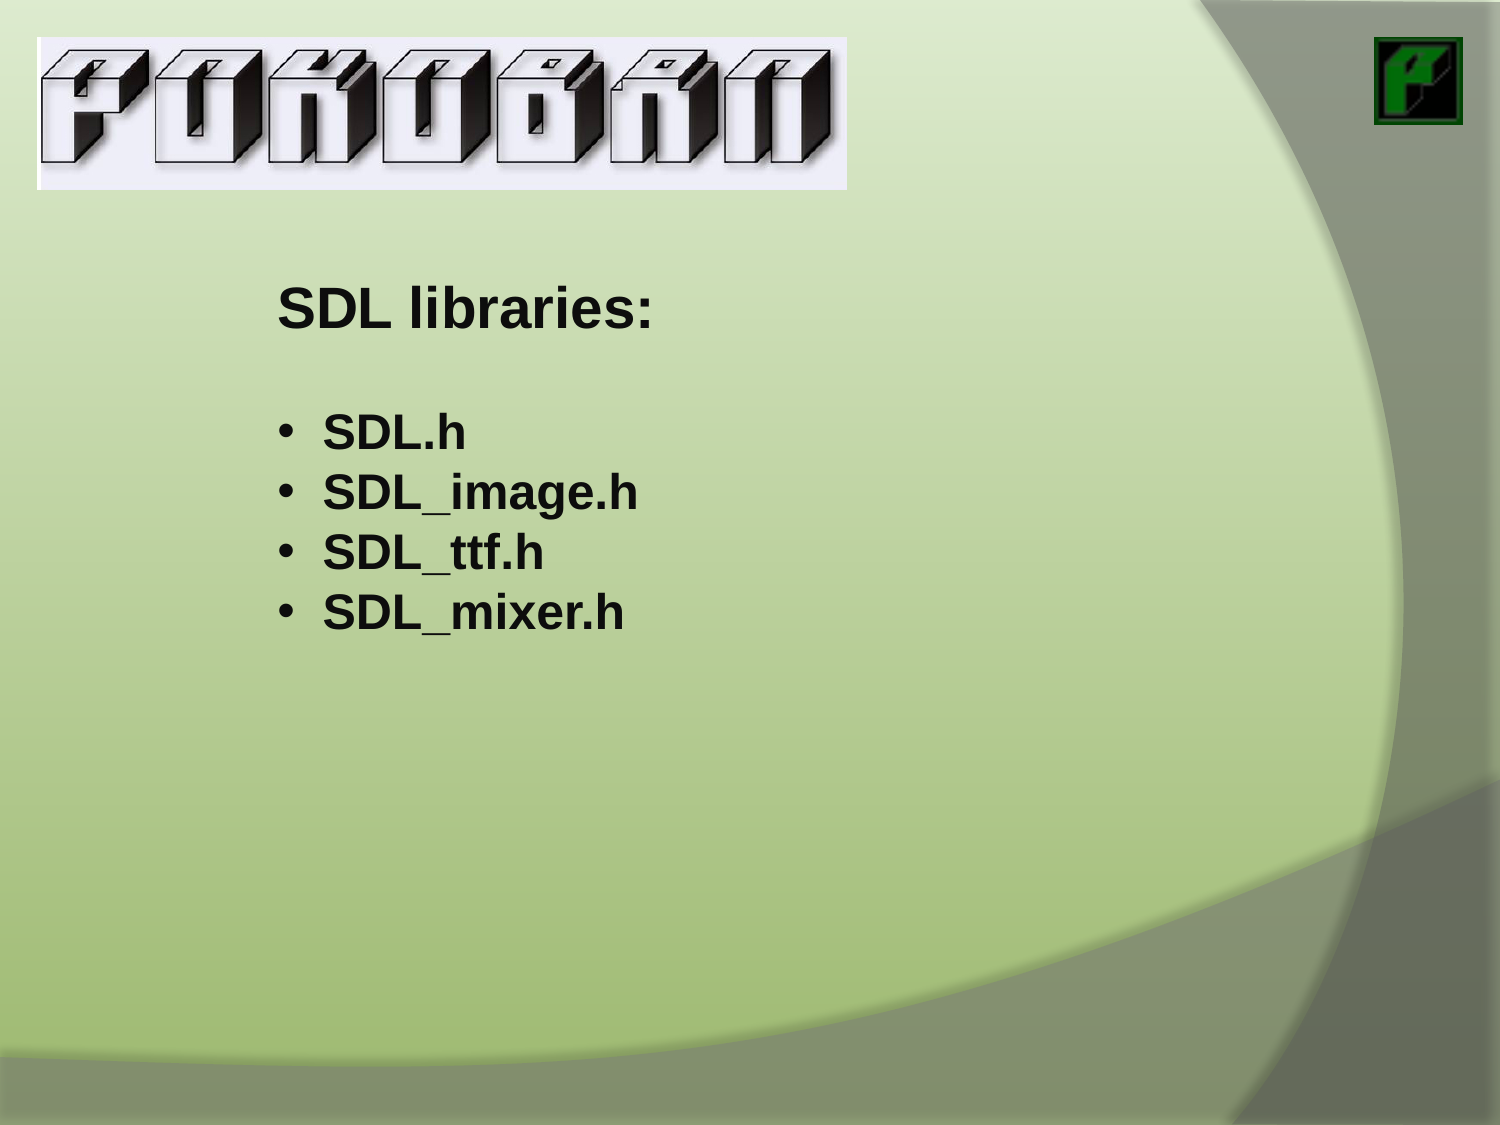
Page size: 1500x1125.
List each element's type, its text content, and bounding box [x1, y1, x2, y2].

picture [37, 37, 848, 191]
picture [1374, 37, 1463, 126]
text_box SDL libraries: SDL.h SDL_image.h SDL_ttf.h SDL_mixer.h [262, 262, 825, 948]
